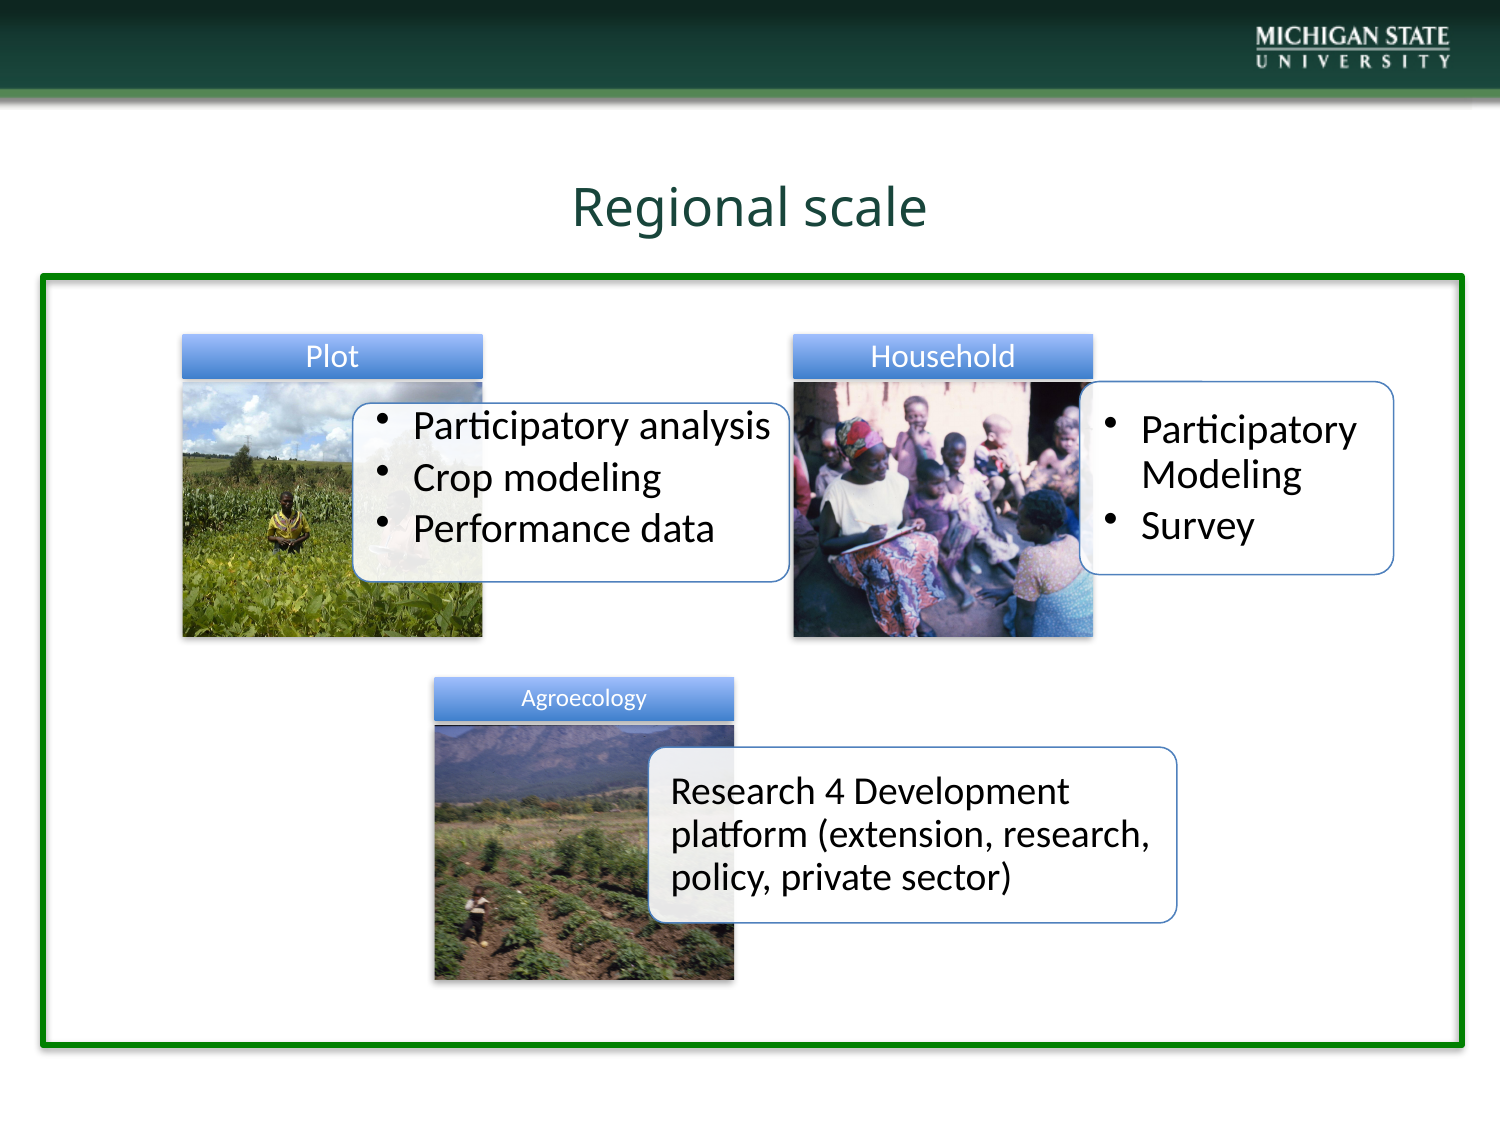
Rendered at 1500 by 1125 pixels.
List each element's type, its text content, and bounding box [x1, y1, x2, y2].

title Regional scale [75, 165, 1425, 245]
text_box [42, 276, 1462, 1046]
picture [0, 0, 1500, 110]
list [56, 323, 1408, 991]
